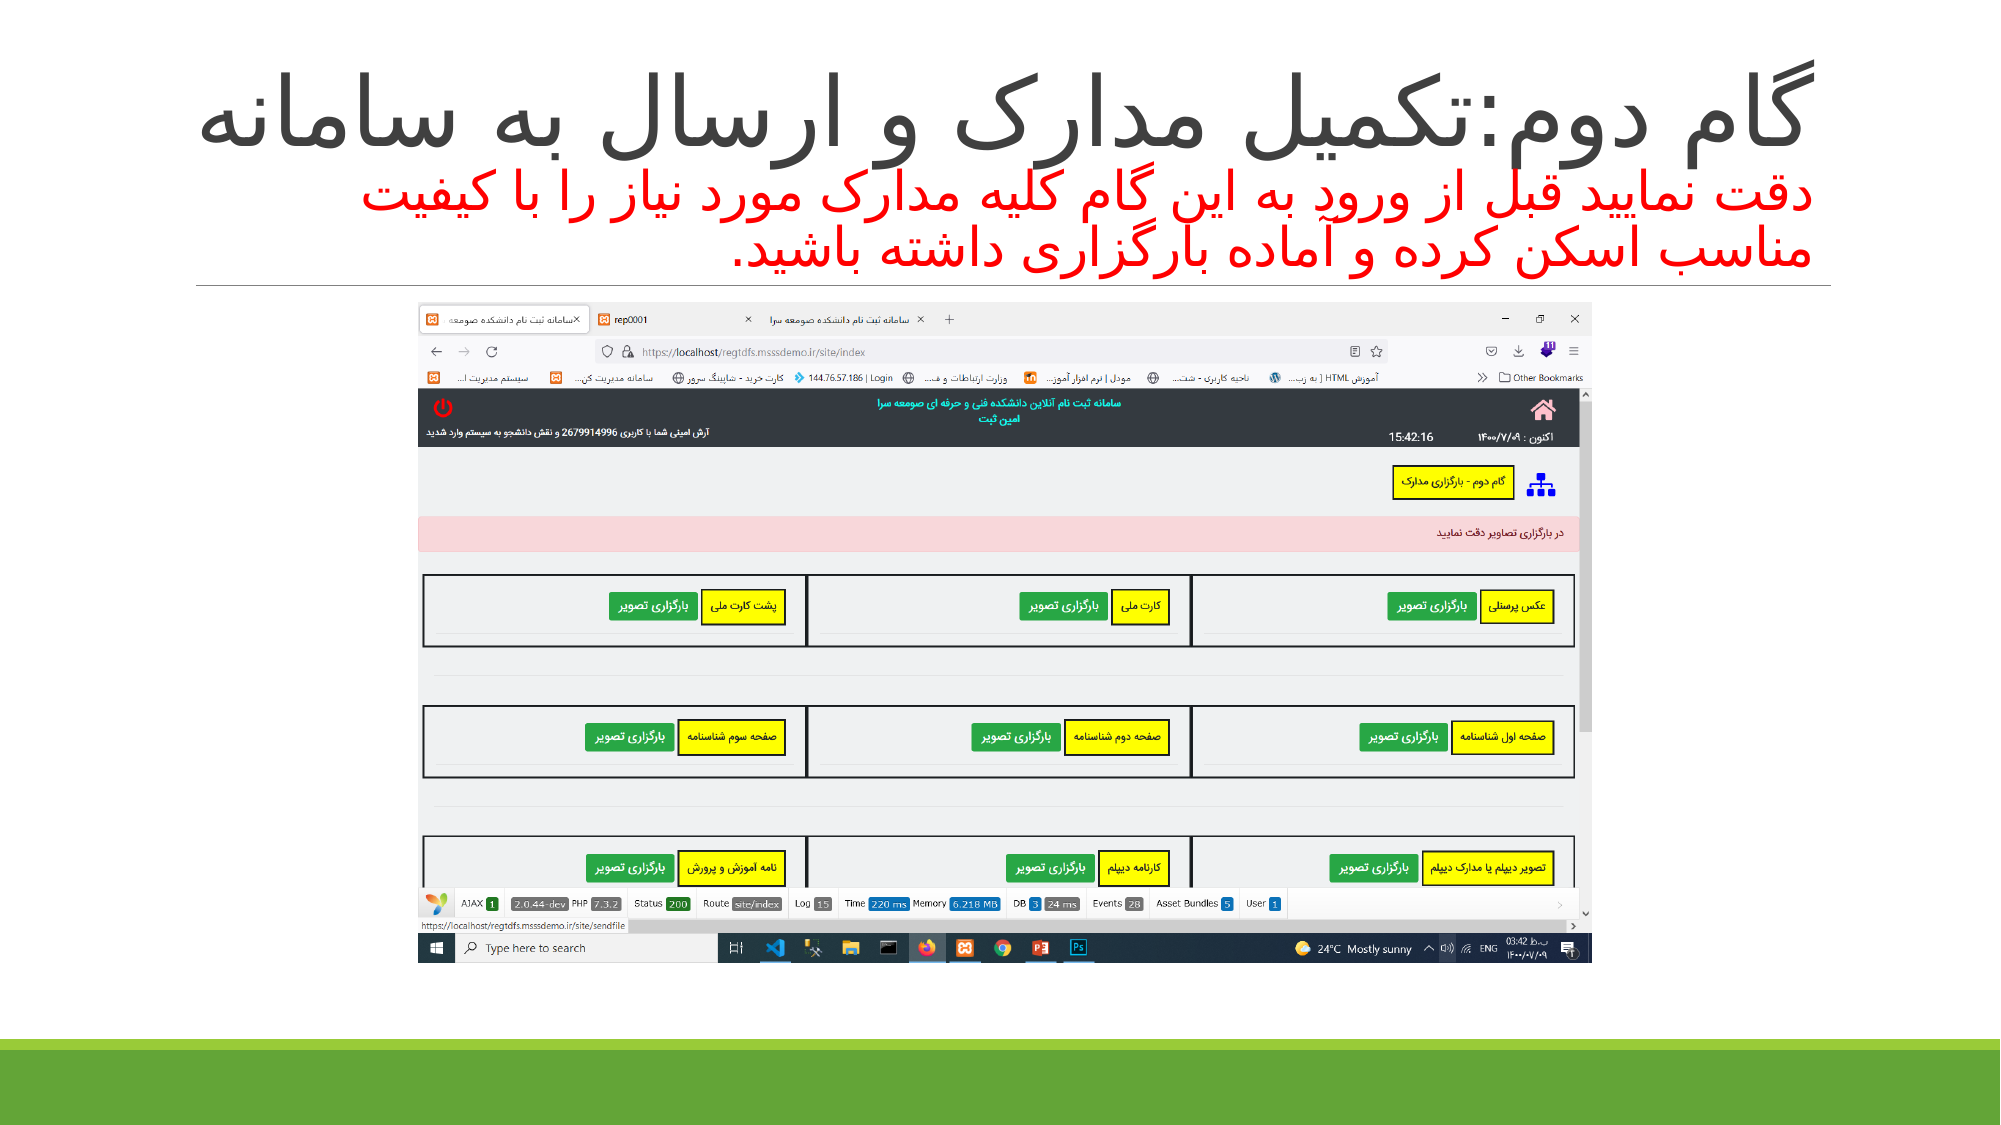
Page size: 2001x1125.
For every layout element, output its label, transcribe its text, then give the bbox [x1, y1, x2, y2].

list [417, 302, 1592, 964]
title گام دوم:تکمیل مدارک و ارسال به سامانه دقت نمایید قبل از ورود به این گام کلیه مدارک مورد نیاز را با کیفیت مناسب اسکن کرده و آماده بارگزاری داشته باشید. [180, 47, 1830, 285]
